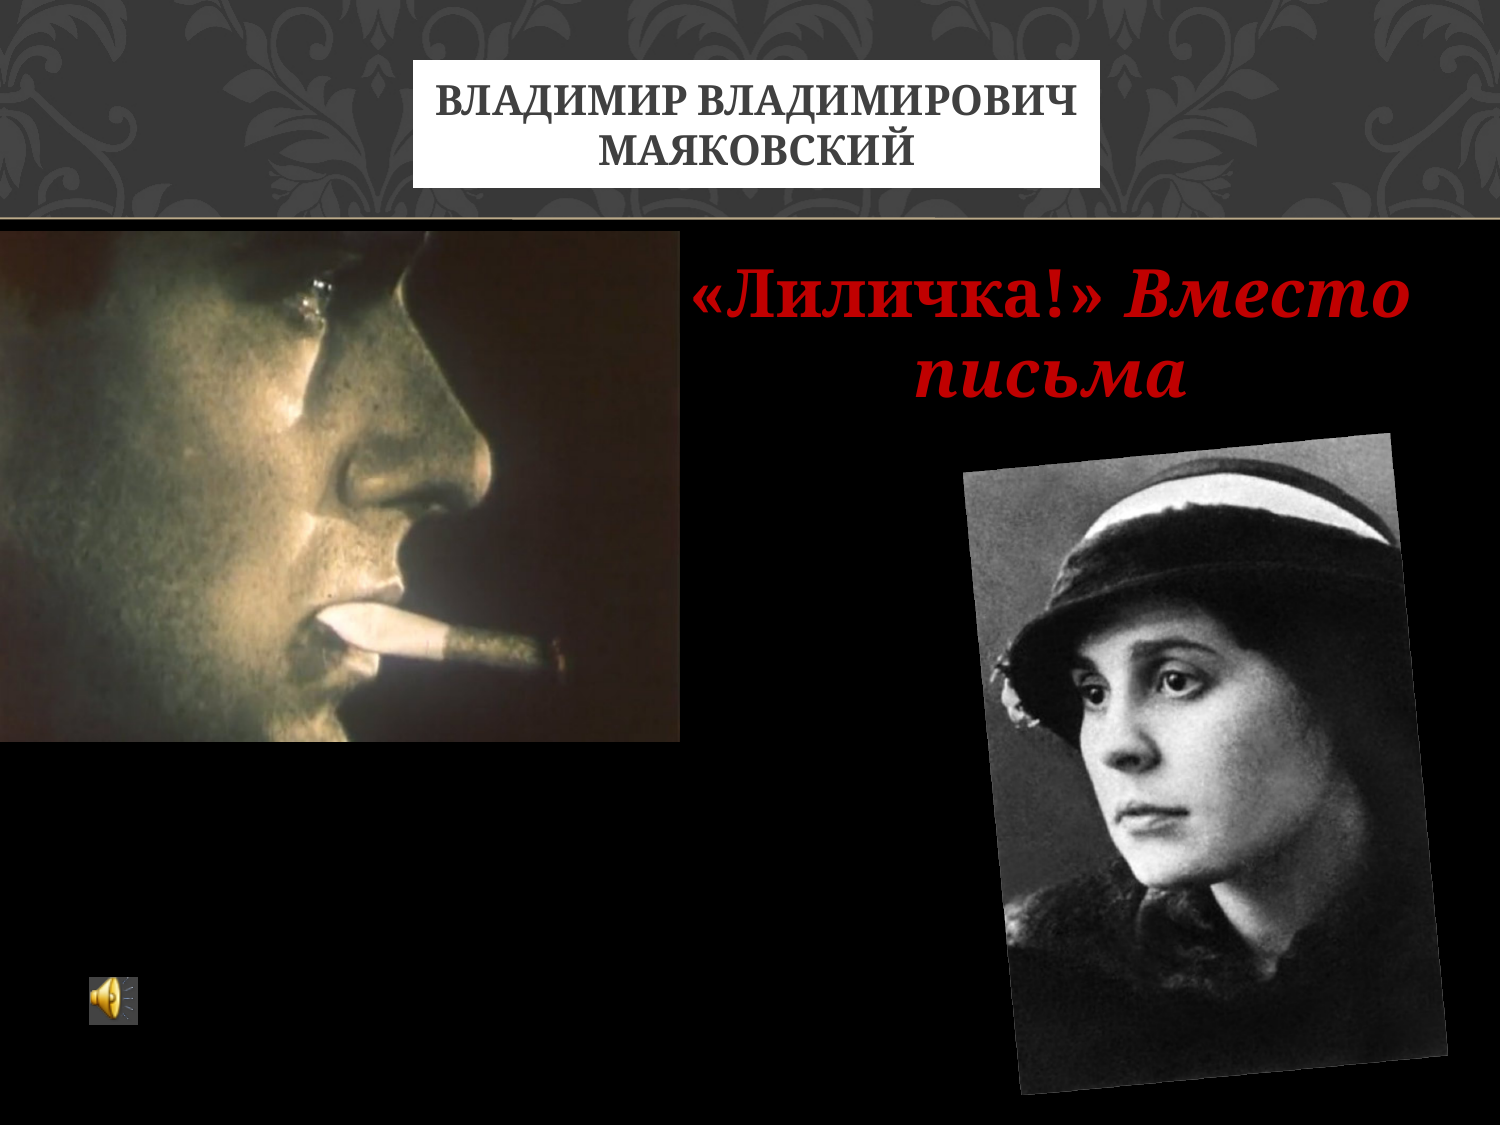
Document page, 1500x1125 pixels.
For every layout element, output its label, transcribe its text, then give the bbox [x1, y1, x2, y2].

title Владимир Владимирович Маяковский [413, 60, 1100, 188]
picture [88, 975, 139, 1027]
text_box «Лиличка!» Вместо письма [685, 243, 1471, 419]
picture [0, 231, 680, 742]
picture [963, 433, 1448, 1095]
